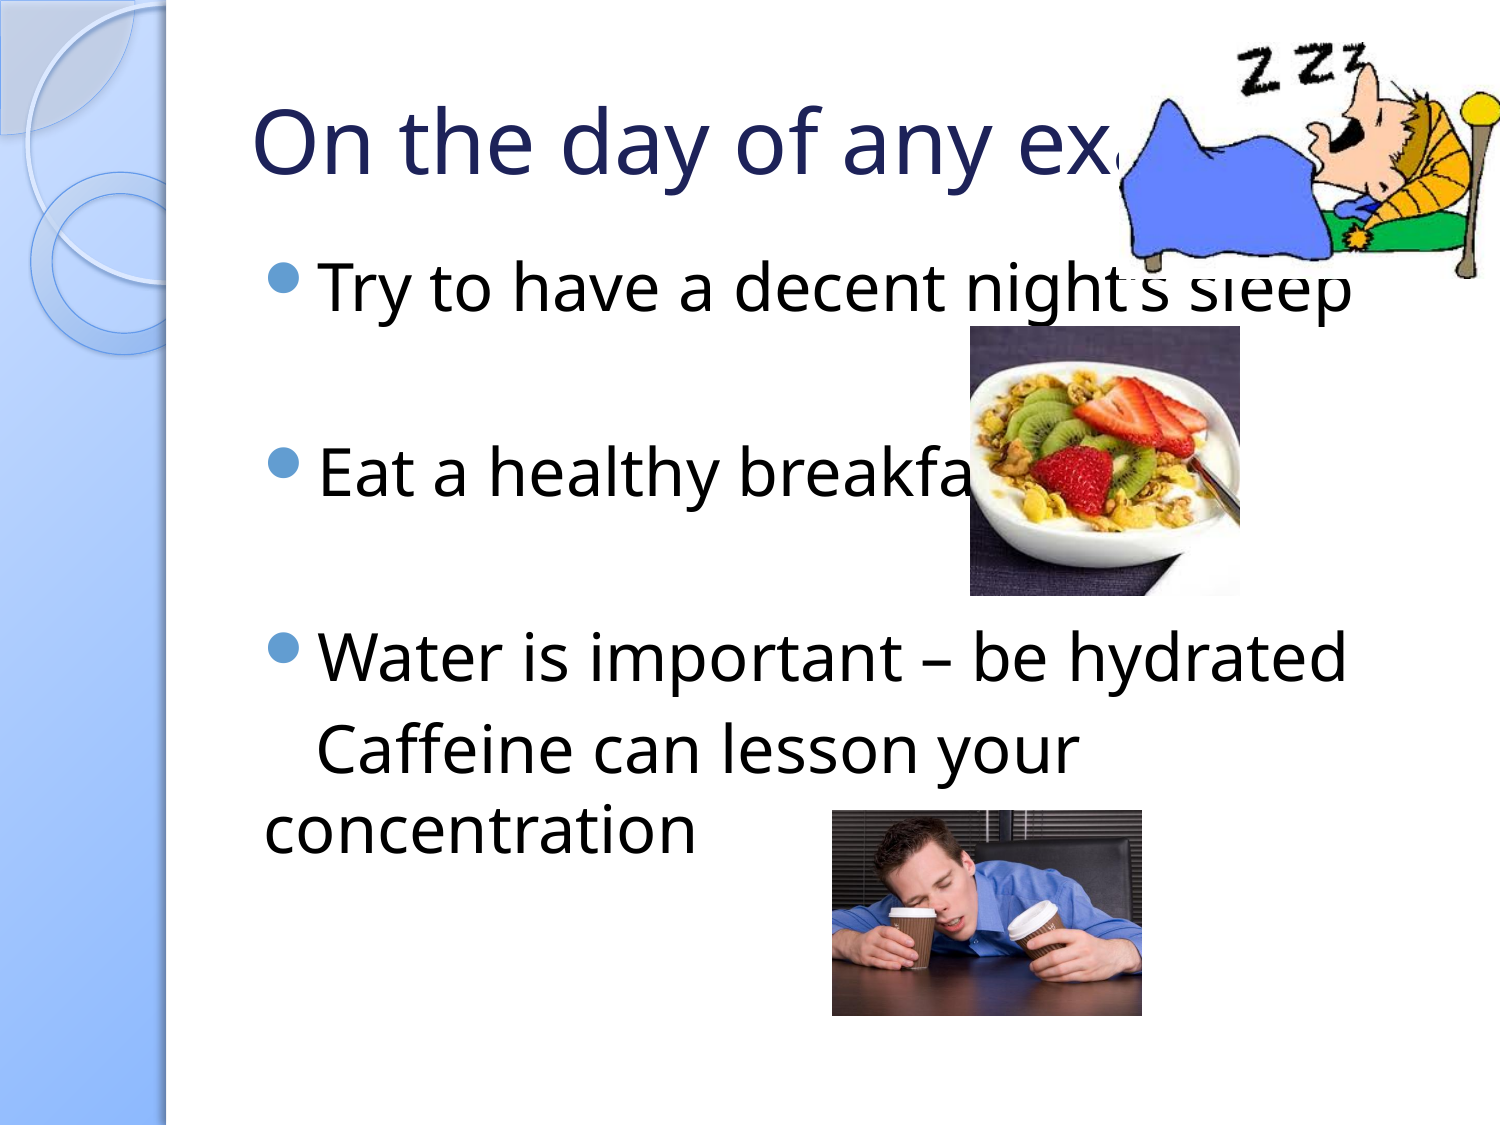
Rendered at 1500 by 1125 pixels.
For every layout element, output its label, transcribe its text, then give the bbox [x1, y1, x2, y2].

title On the day of any exam [235, 45, 1112, 233]
picture [1118, 42, 1500, 280]
picture [832, 810, 1142, 1017]
list Try to have a decent night’s sleep Eat a healthy breakfast Water is important – be hydrated Caffeine can lesson your concentration [235, 237, 1466, 1025]
picture [970, 326, 1240, 596]
